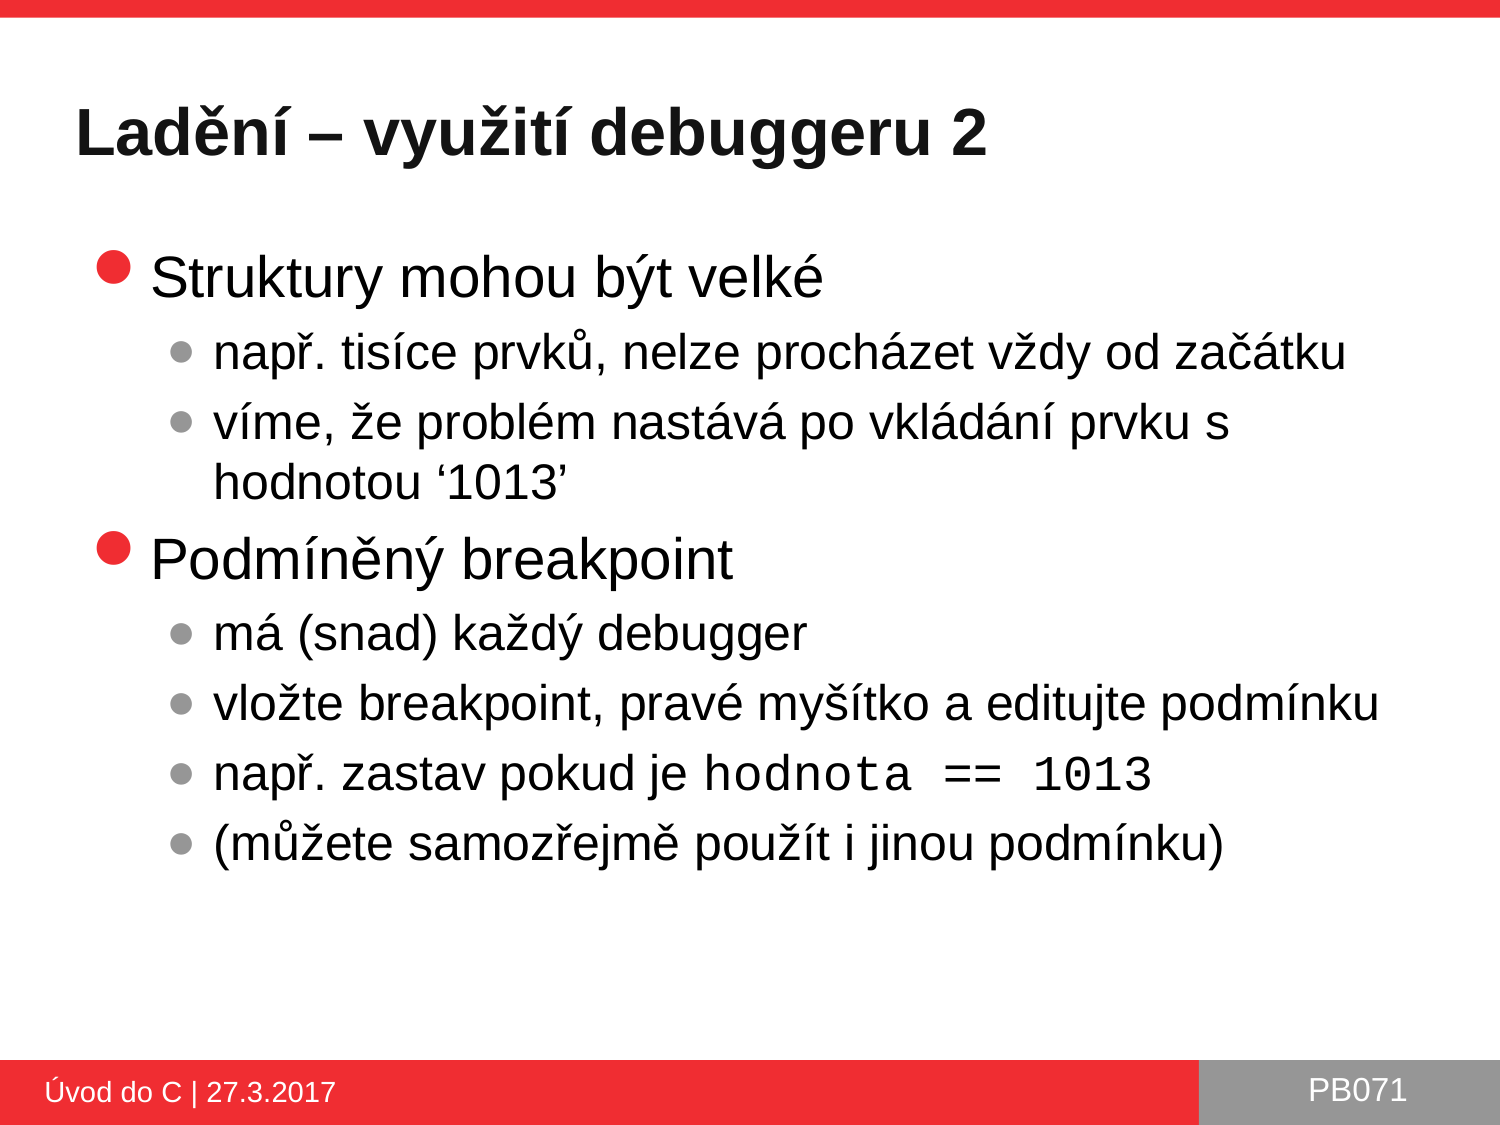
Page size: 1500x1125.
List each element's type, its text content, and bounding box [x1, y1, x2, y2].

title Ladění – využití debuggeru 2 [75, 45, 1471, 208]
list Struktury mohou být velké např. tisíce prvků, nelze procházet vždy od začátku víme, že problém nastává po vkládání prvku s hodnotou ‘1013’ Podmíněný breakpoint má (snad) každý debugger vložte breakpoint, pravé myšítko a editujte podmínku např. zastav pokud je hodnota == 1013 (můžete samozřejmě použít i jinou podmínku) [76, 231, 1459, 1024]
footer Úvod do C | 27.3.2017 [29, 1065, 1199, 1125]
